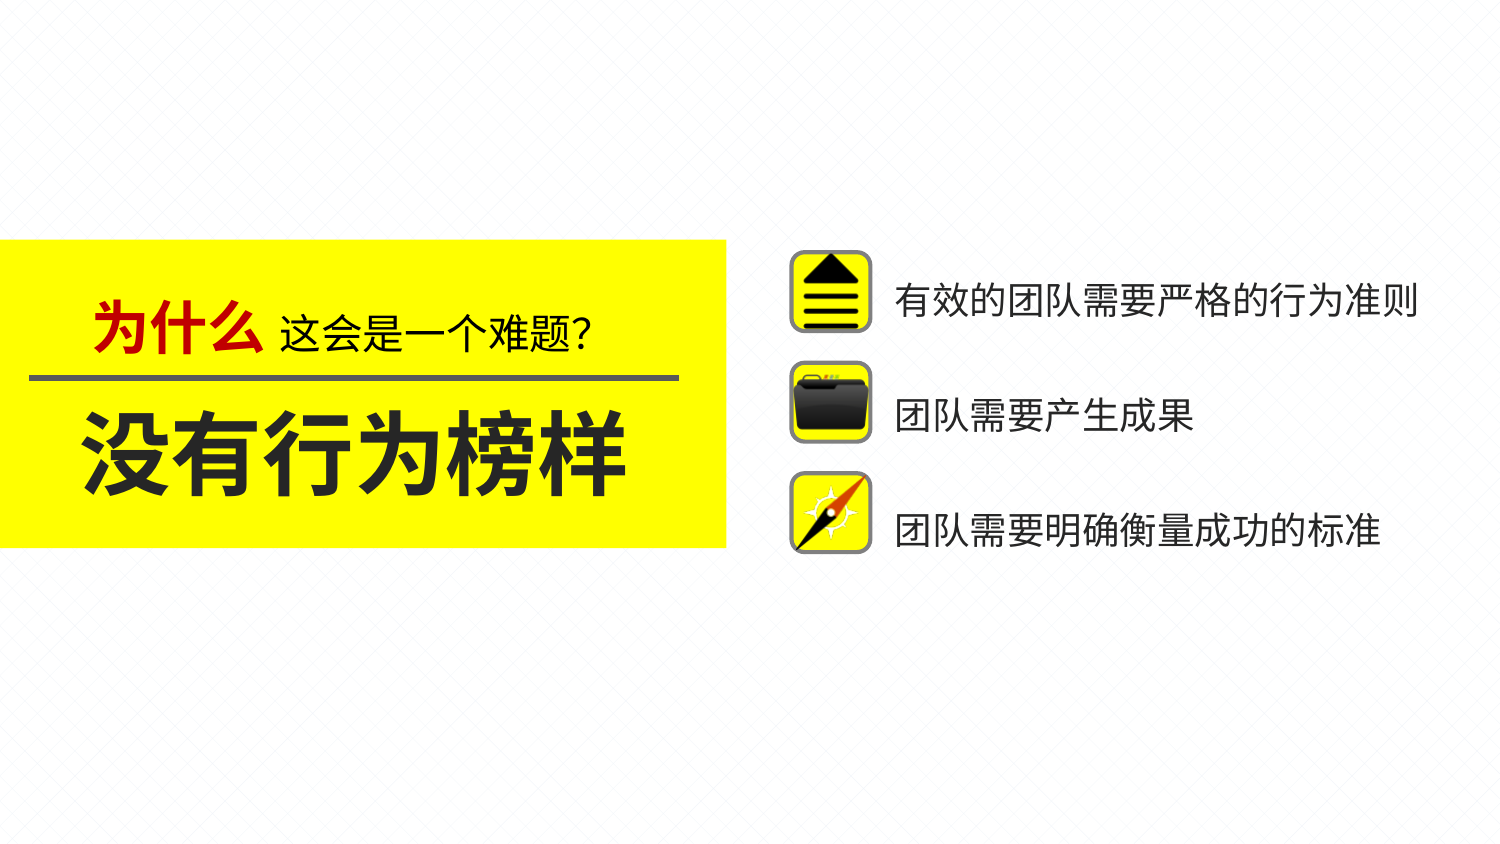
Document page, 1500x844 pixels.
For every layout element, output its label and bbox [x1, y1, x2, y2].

text_box [791, 224, 1500, 564]
text_box [0, 239, 727, 549]
